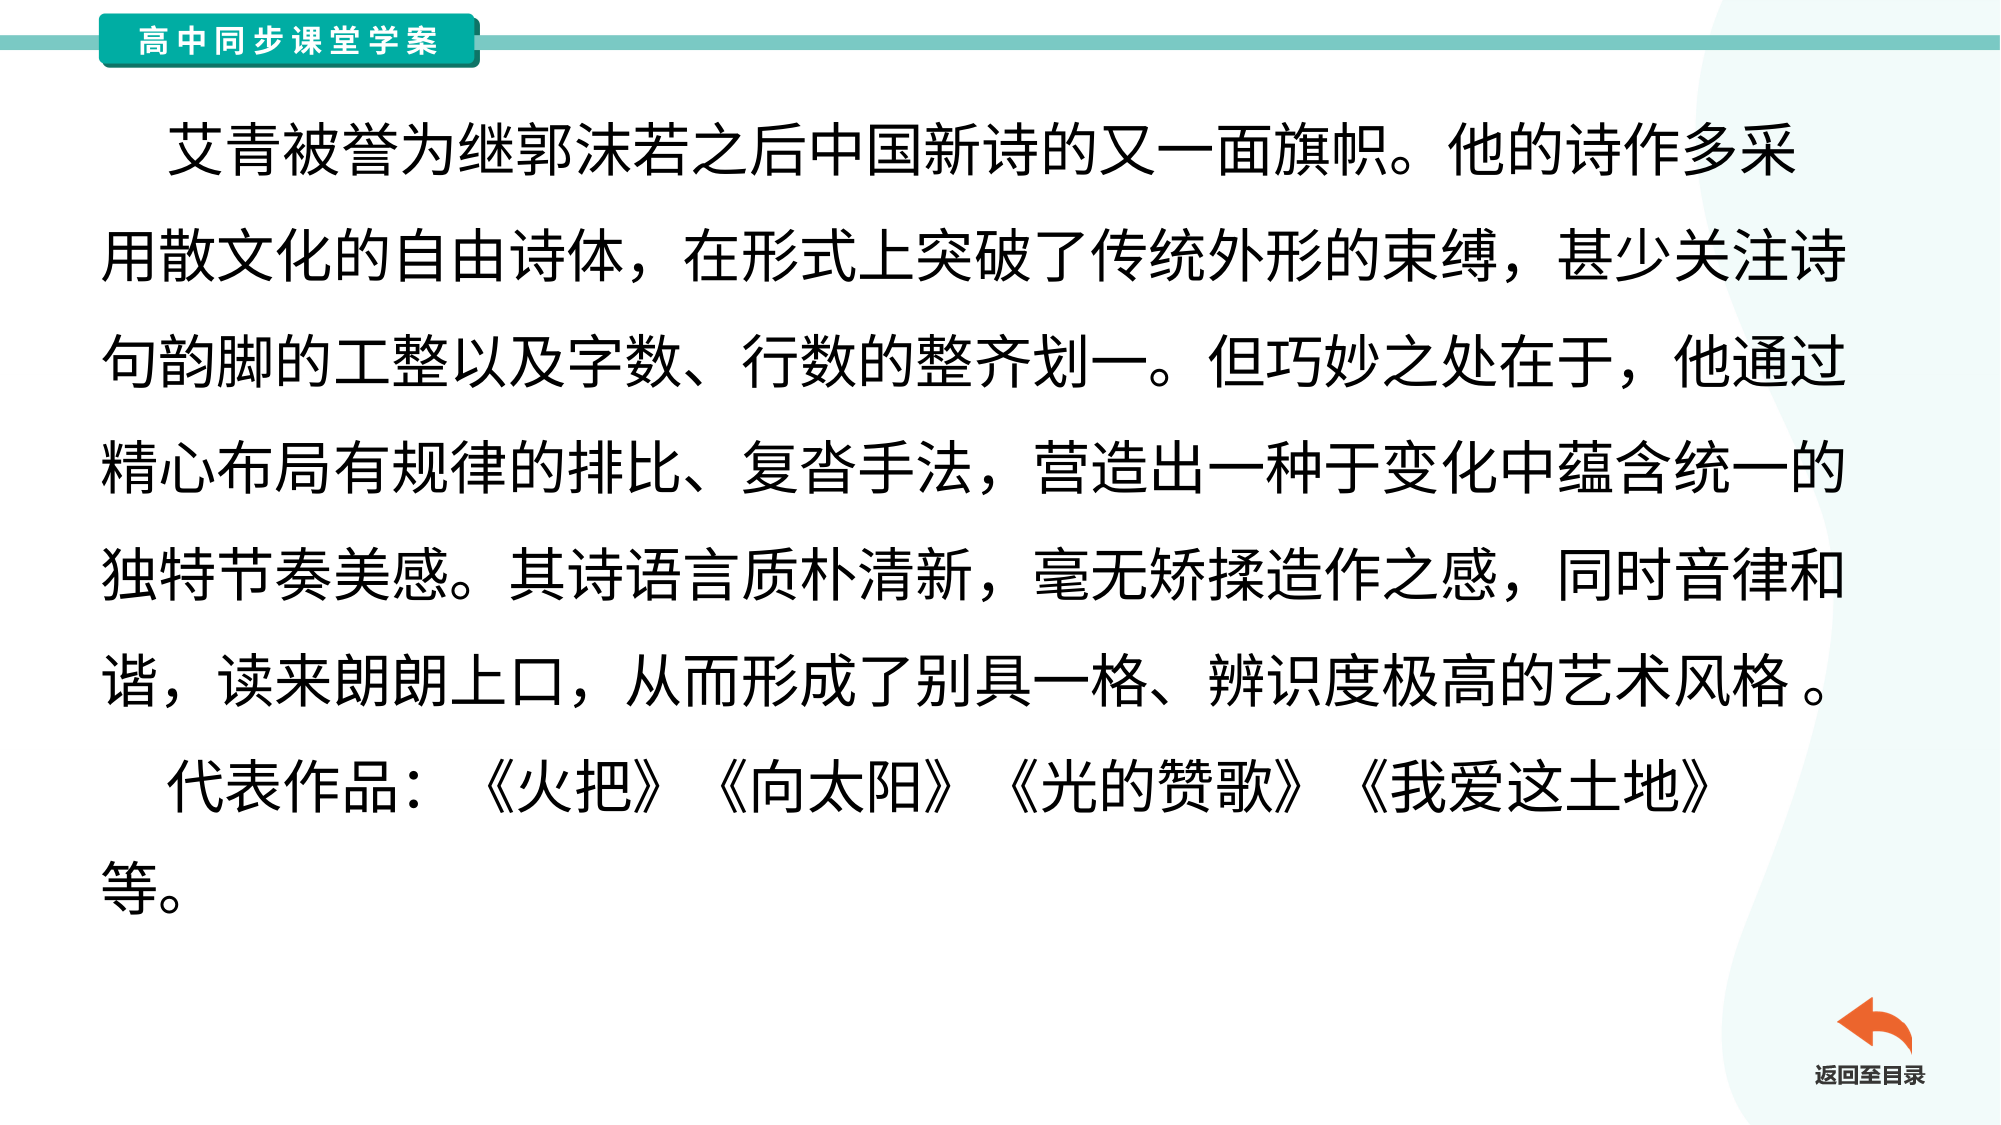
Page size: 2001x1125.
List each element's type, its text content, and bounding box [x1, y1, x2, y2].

picture [0, 0, 2000, 1125]
text_box 艾青被誉为继郭沫若之后中国新诗的又一面旗帜。他的诗作多采 用散文化的自由诗体，在形式上突破了传统外形的束缚，甚少关注诗 句韵脚的工整以及字数、行数的整齐划一。但巧妙之处在于，他通过 精心布局有规律的排比、复沓手法，营造出一种于变化中蕴含统一的 独特节奏美感。其诗语言质朴清新，毫无矫揉造作之感，同时音律和 谐，读来朗朗上口，从而形成了别具一格、辨识度极高的艺术风格 。 代表作品：《火把》《向太阳》《光的赞歌》《我爱这土地》 等。#1.3 [100, 76, 1900, 911]
